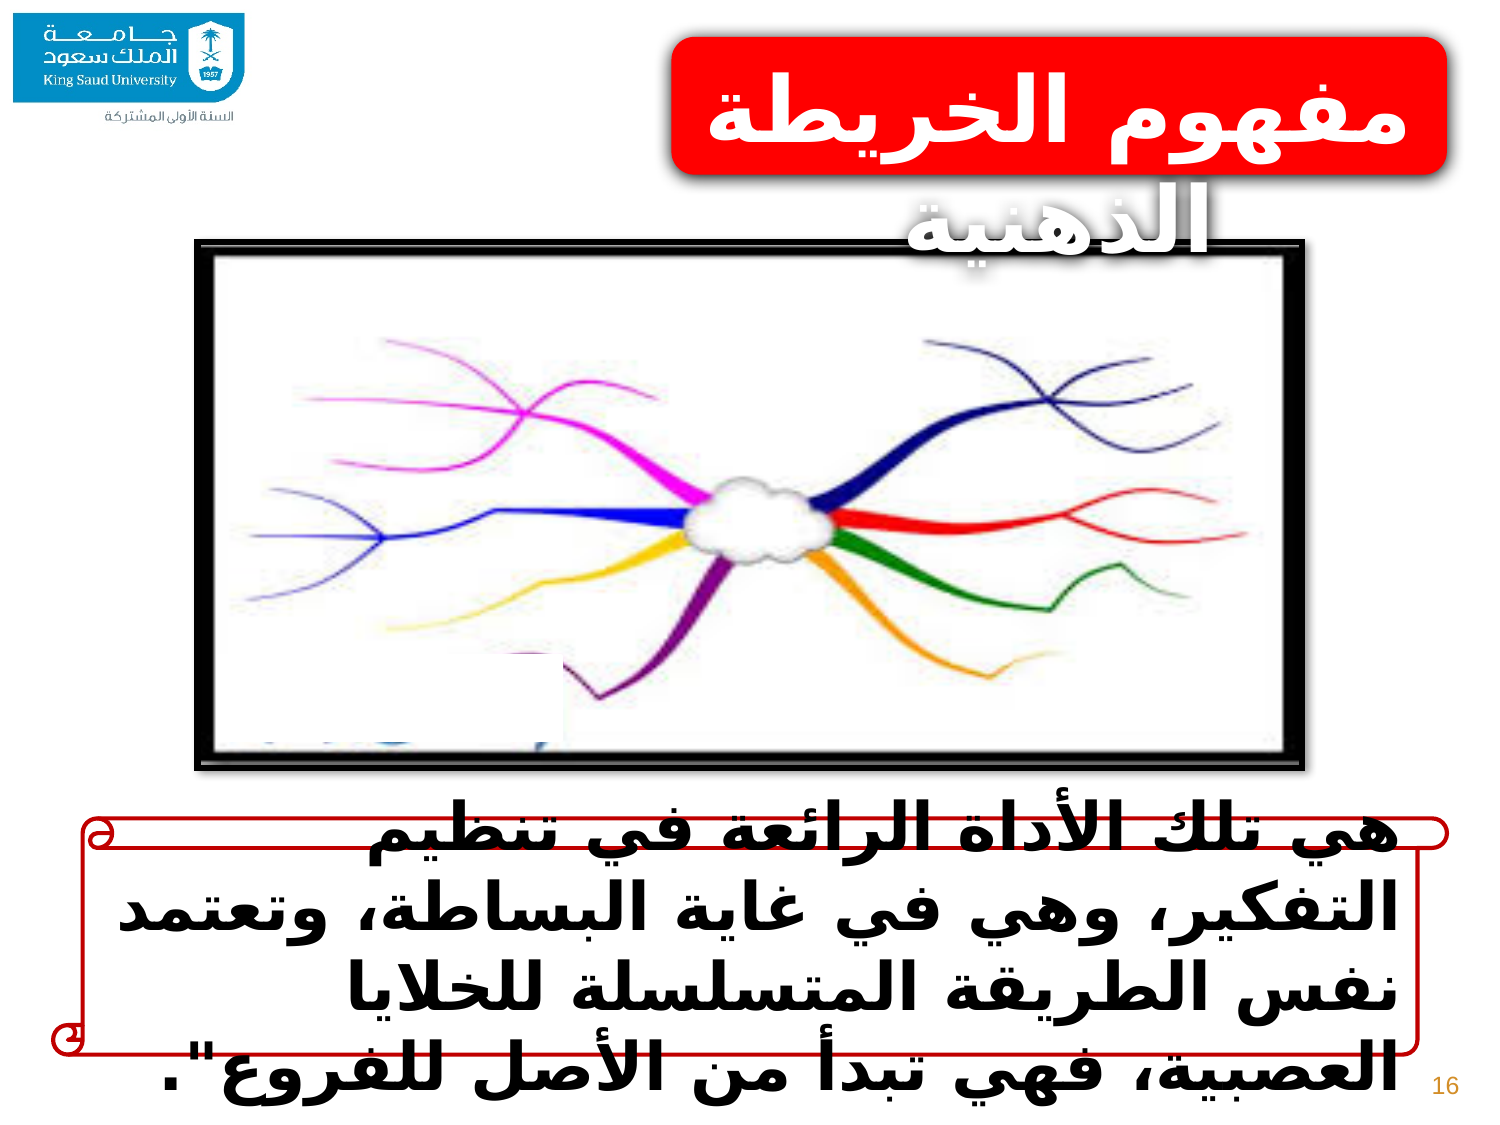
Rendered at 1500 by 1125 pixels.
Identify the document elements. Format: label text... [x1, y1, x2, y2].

picture [200, 244, 1300, 766]
text_box هي تلك الأداة الرائعة في تنظيم التفكير، وهي في غاية البساطة، وتعتمد نفس الطريقة المتسلسلة للخلايا العصبية، فهي تبدأ من الأصل للفروع". [51, 816, 1450, 1057]
picture [0, 0, 260, 138]
slide_number 16 [1350, 1061, 1475, 1103]
text_box مفهوم الخريطة الذهنية [670, 36, 1448, 176]
